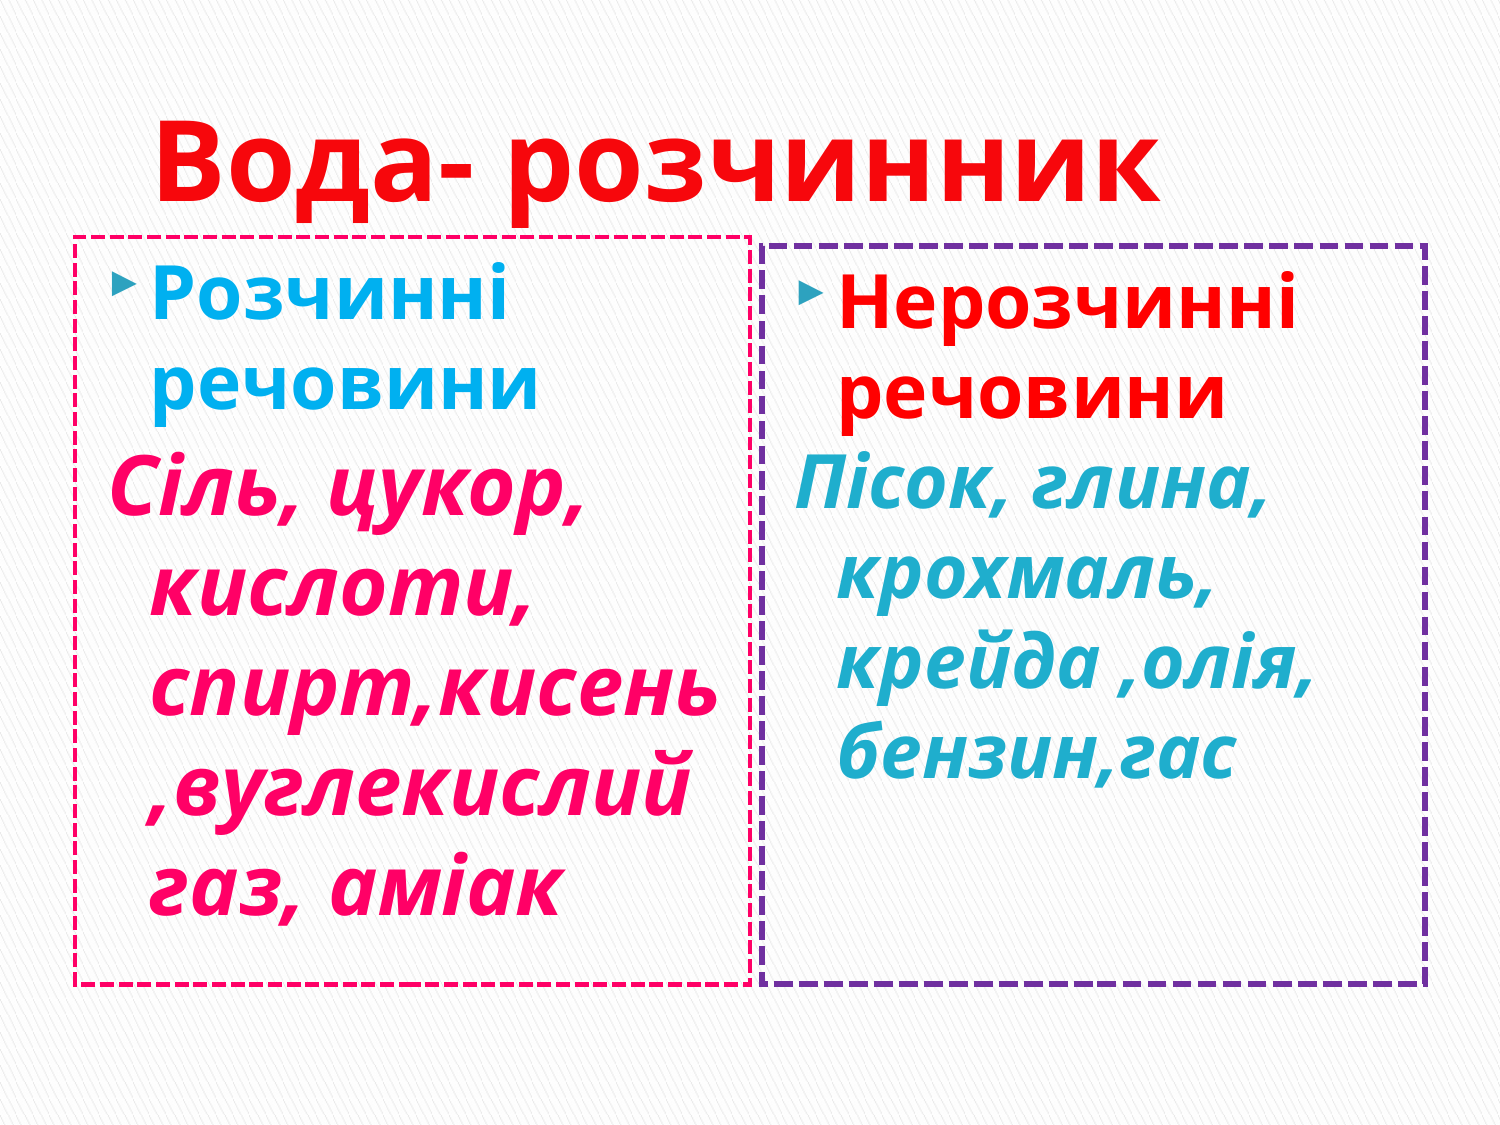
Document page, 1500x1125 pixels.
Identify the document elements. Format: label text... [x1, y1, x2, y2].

list Розчинні речовини Сіль, цукор, кислоти, спирт,кисень,вуглекислий газ, аміак [75, 236, 750, 985]
text_box Вода- розчинник [135, 81, 1178, 232]
list Нерозчинні речовини Пісок, глина, крохмаль, крейда ,олія, бензин,гас [761, 246, 1425, 985]
